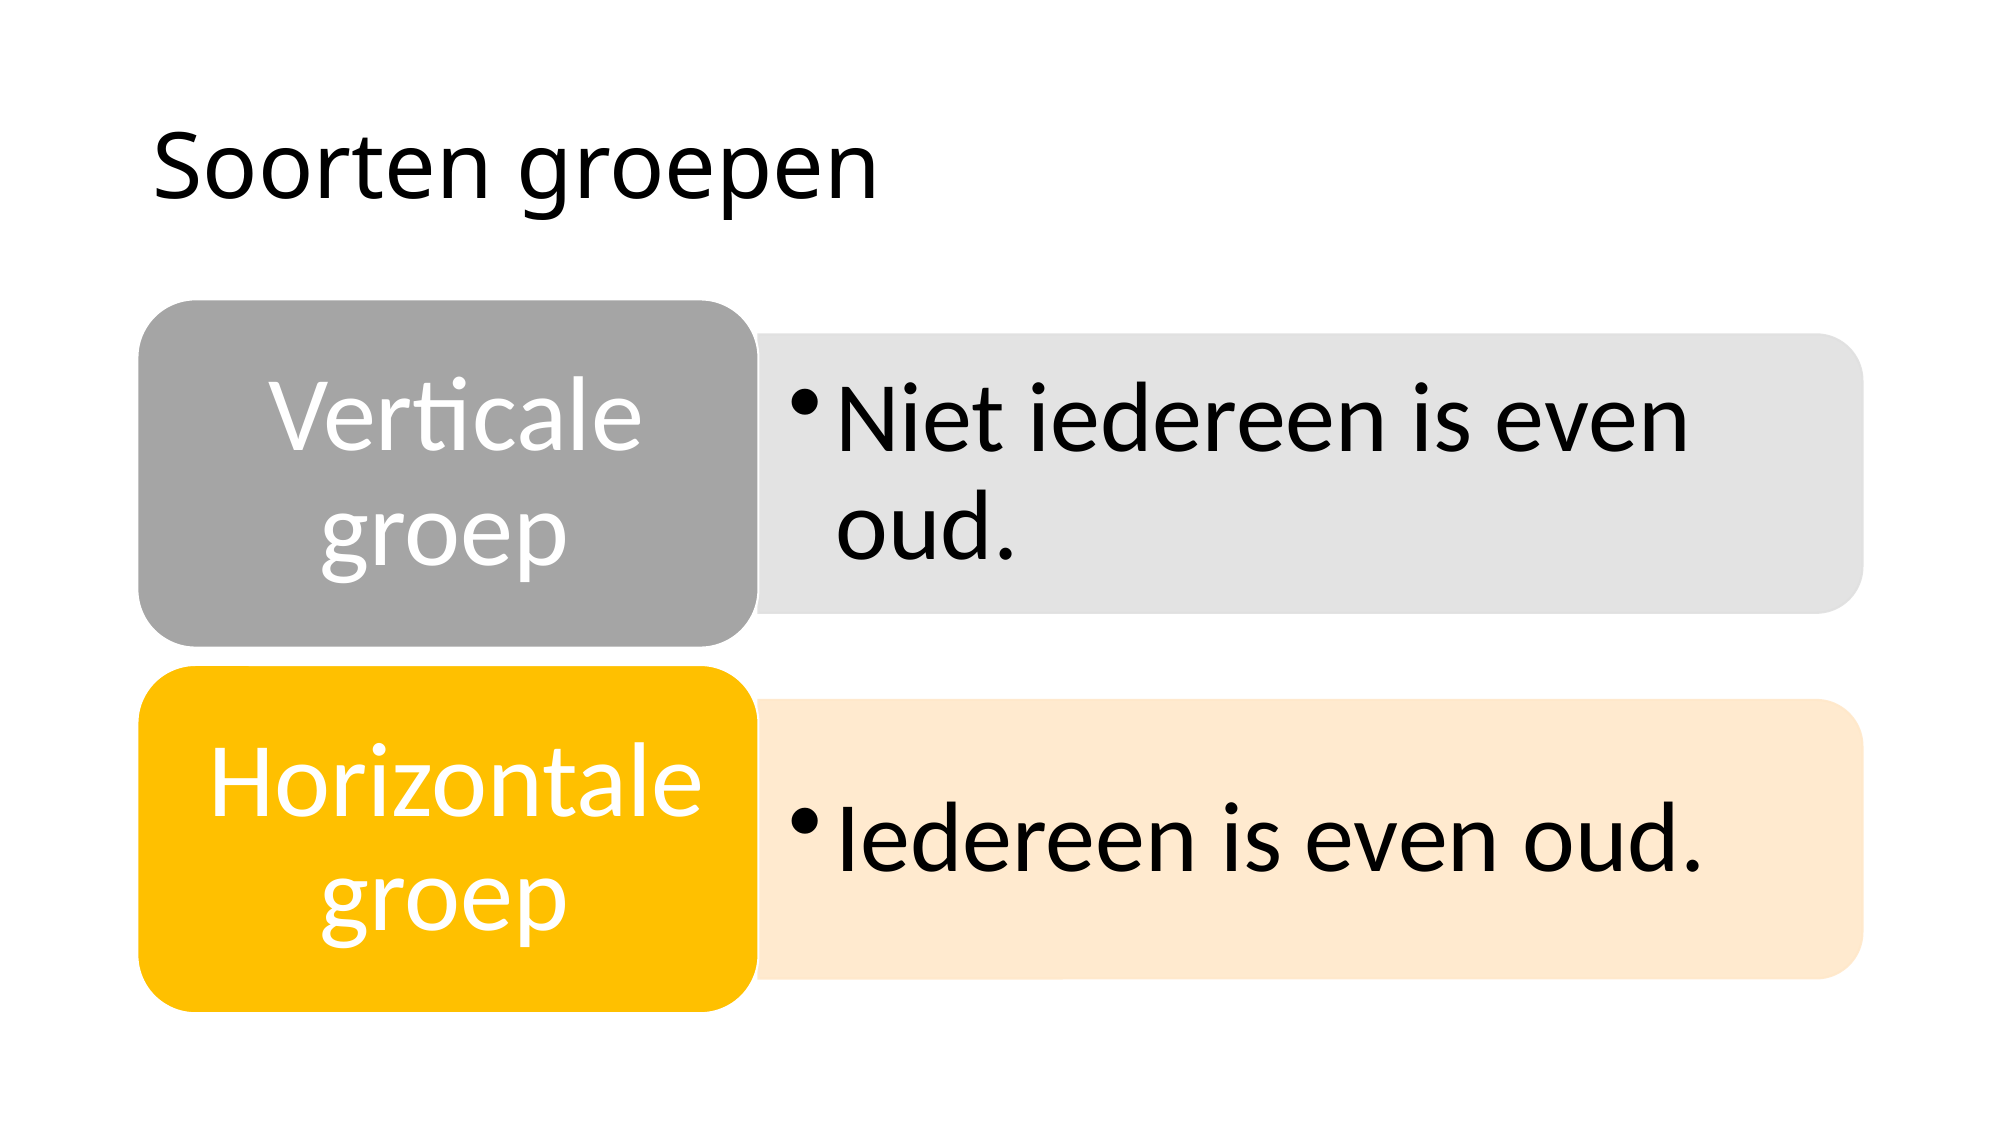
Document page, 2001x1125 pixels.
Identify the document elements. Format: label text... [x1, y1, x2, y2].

title Soorten groepen [137, 59, 1863, 278]
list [137, 299, 1863, 1014]
